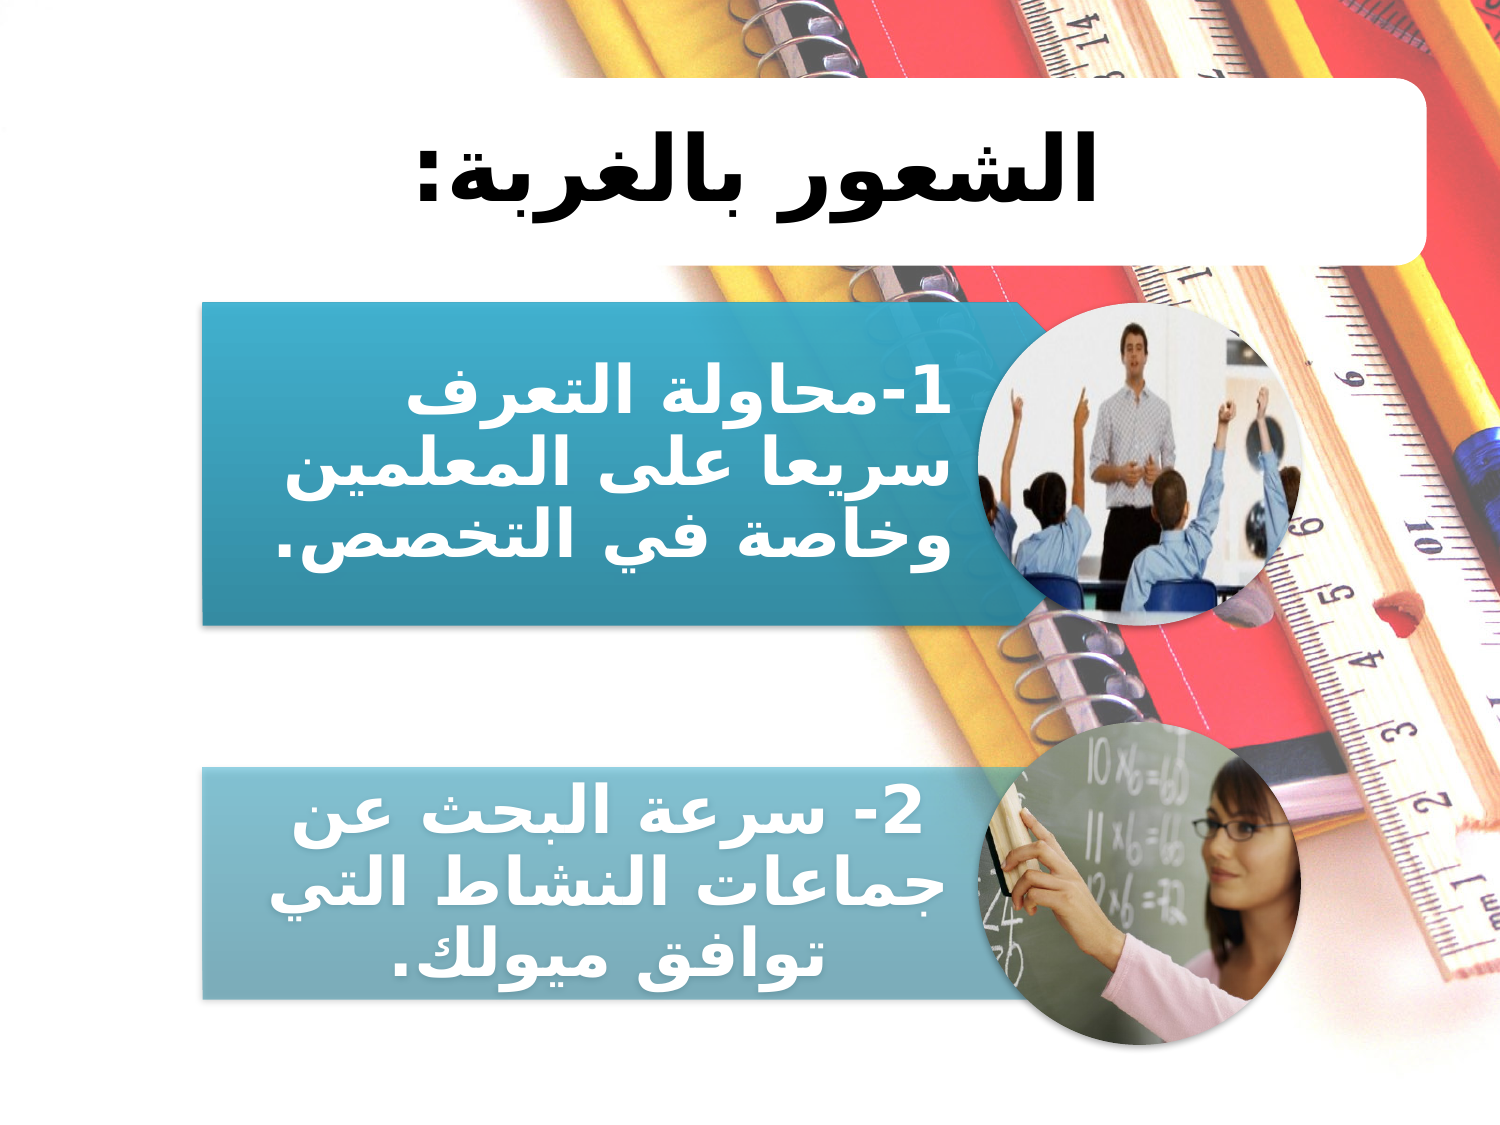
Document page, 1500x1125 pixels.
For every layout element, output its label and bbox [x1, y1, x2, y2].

text_box [76, 77, 1427, 266]
list [76, 302, 1427, 1046]
